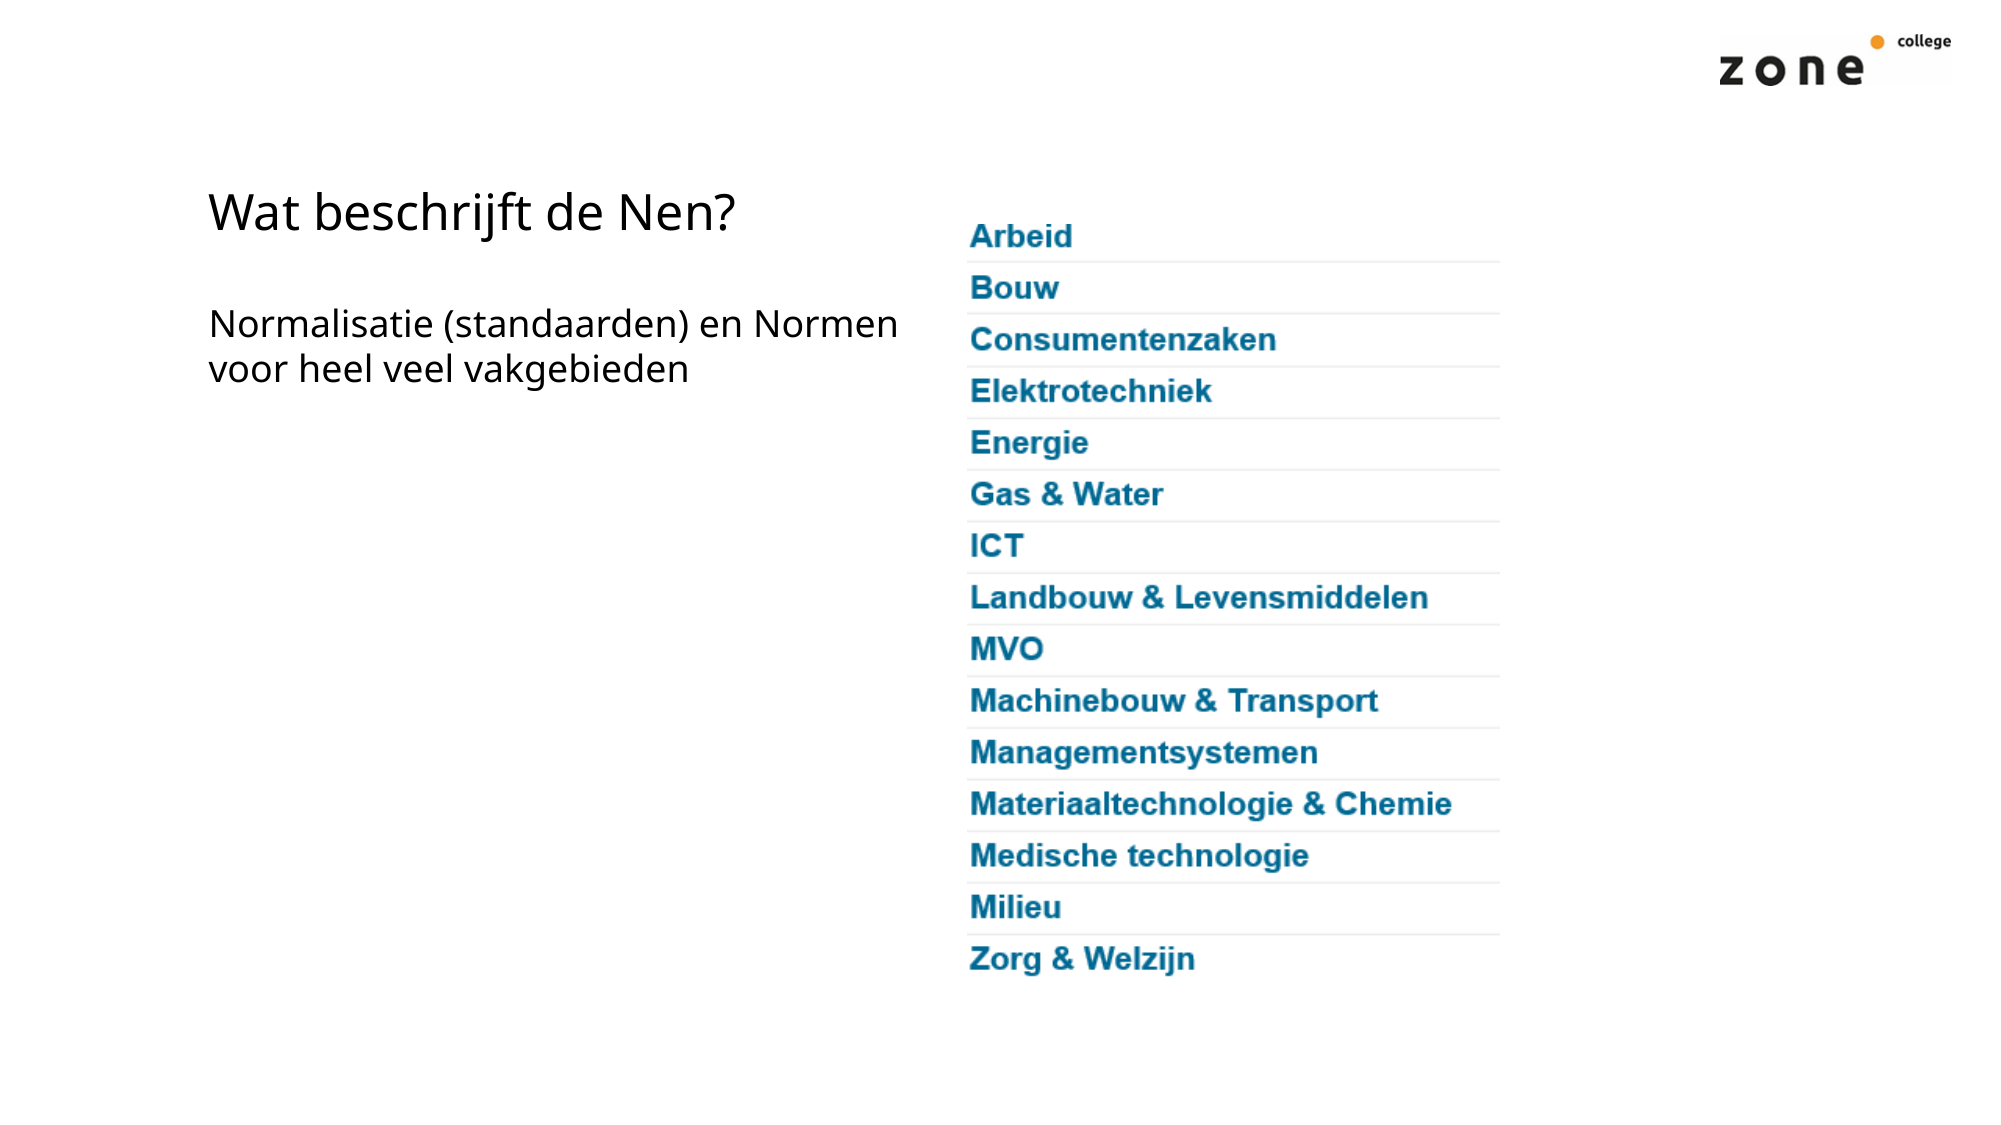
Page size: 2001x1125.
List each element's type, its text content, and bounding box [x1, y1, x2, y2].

text_box Wat beschrijft de Nen? Normalisatie (standaarden) en Normen voor heel veel vakgebieden [193, 172, 1560, 518]
picture [1719, 33, 1951, 86]
picture [966, 223, 1501, 1006]
picture [978, 229, 984, 237]
